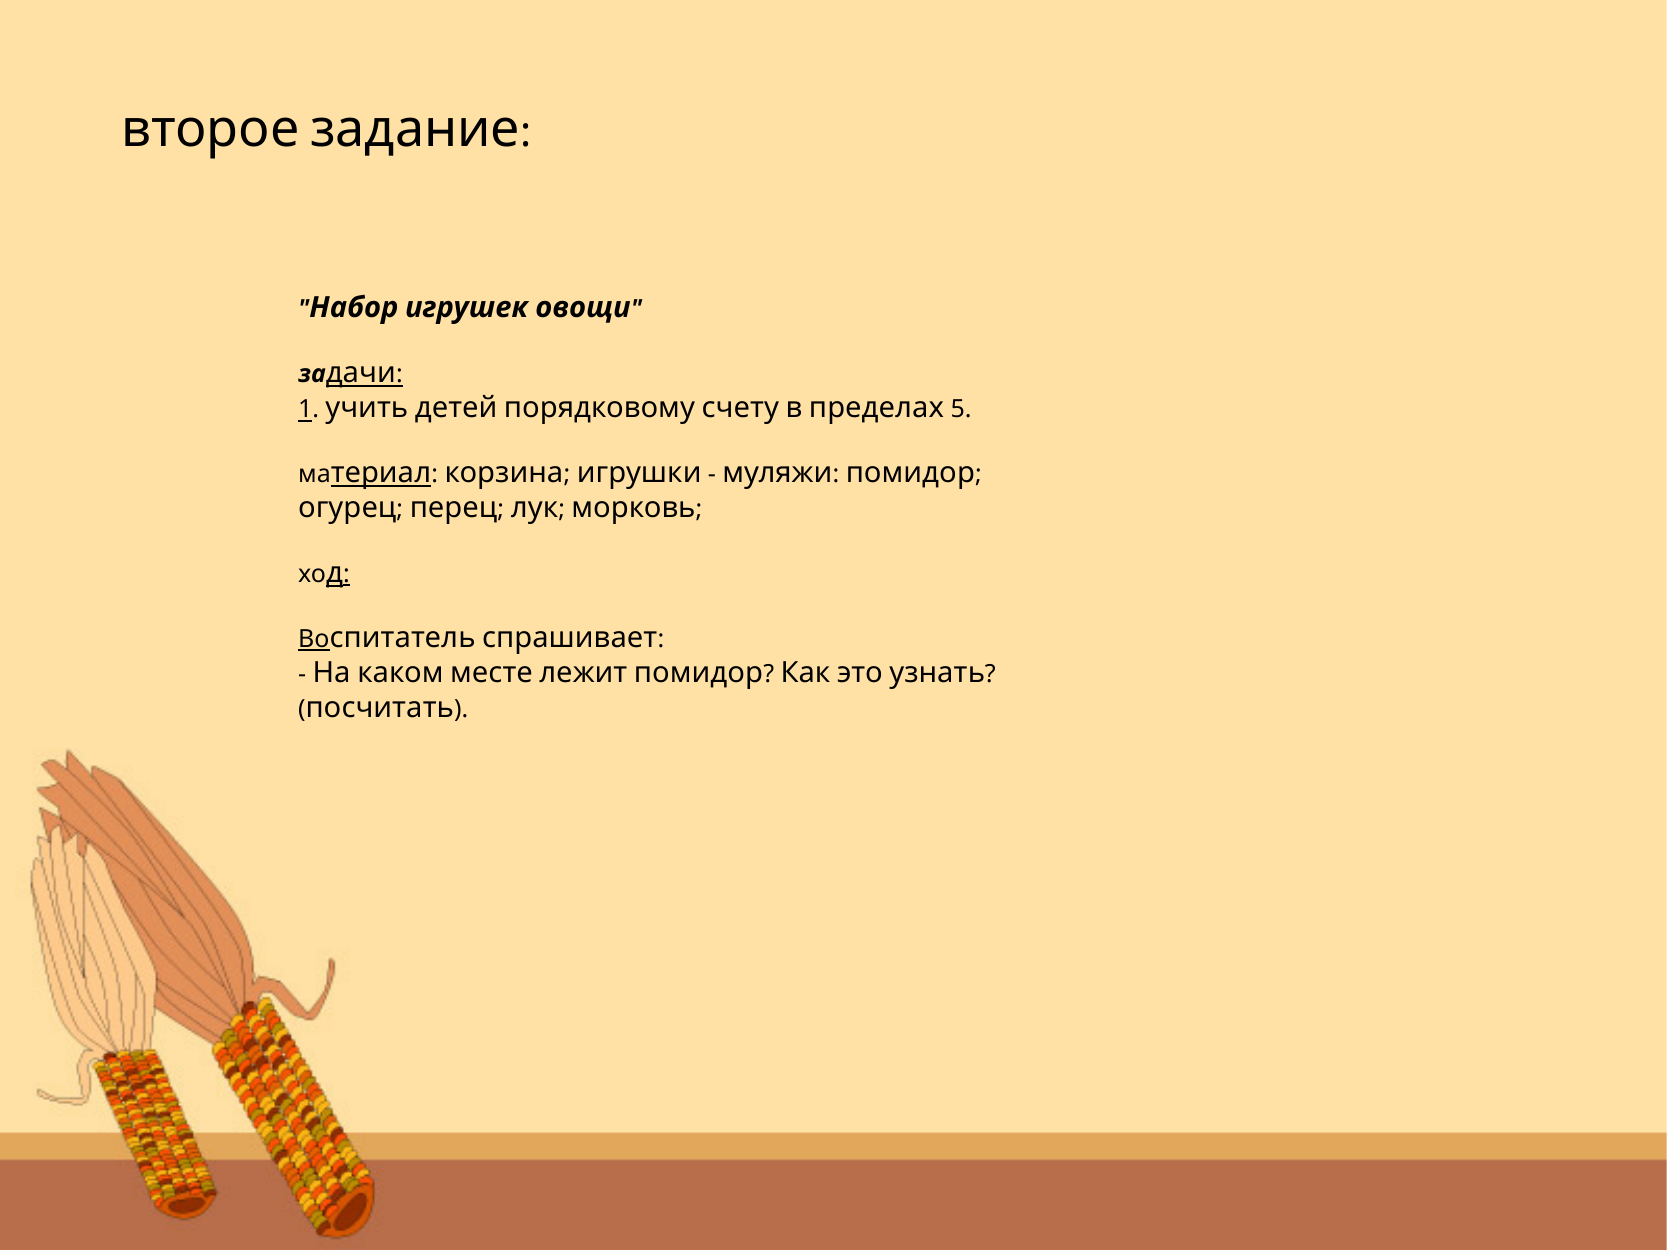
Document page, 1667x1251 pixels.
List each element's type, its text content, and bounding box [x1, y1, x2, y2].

picture [0, 0, 1667, 1250]
text_box "Набор игрушек овощи" задачи: 1. учить детей порядковому счету в пределах 5. материал: корзина; игрушки - муляжи: помидор; огурец; перец; лук; морковь; ход: Воспитатель спрашивает: - На каком месте лежит помидор? Как это узнать? (посчитать). [283, 281, 1092, 731]
text_box второе задание: [106, 87, 552, 165]
